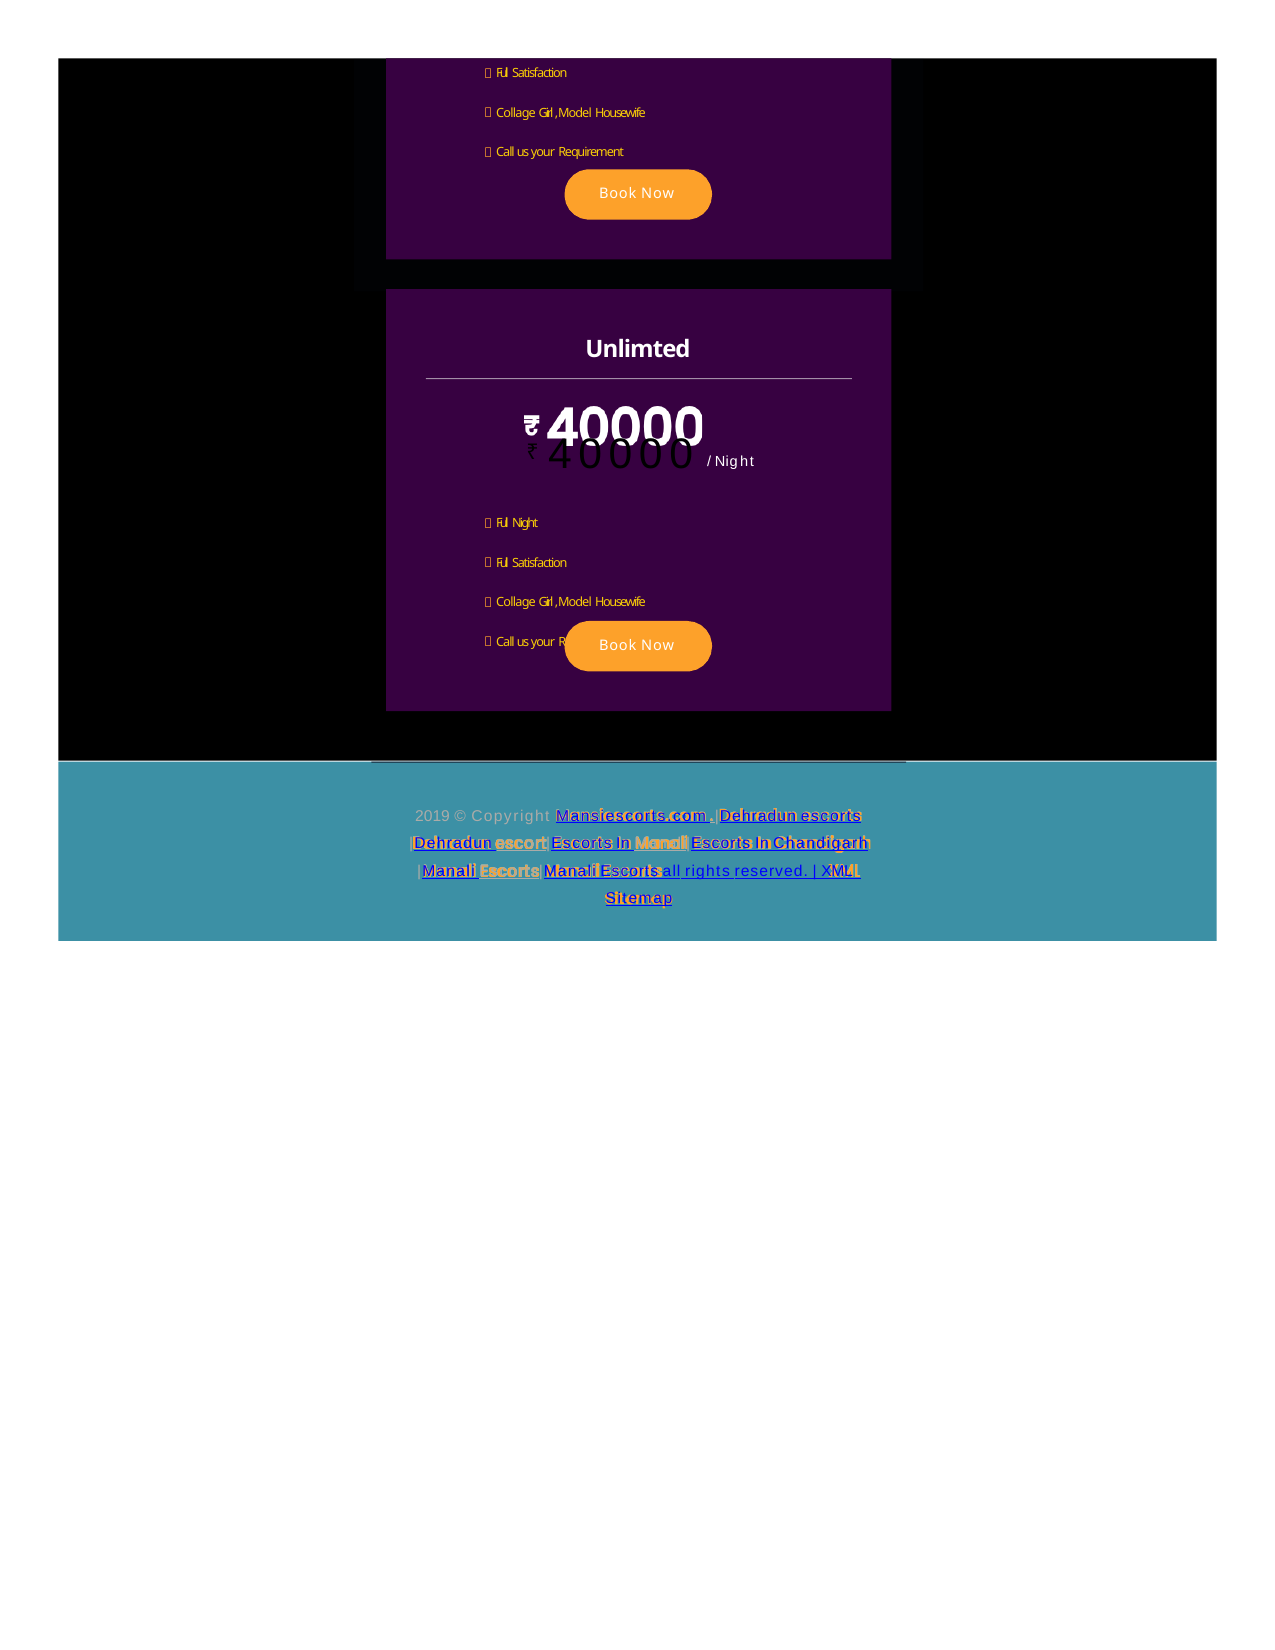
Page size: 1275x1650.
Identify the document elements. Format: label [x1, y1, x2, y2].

text_box [58, 58, 1217, 759]
text_box [58, 761, 1217, 942]
text_box [385, 288, 892, 712]
